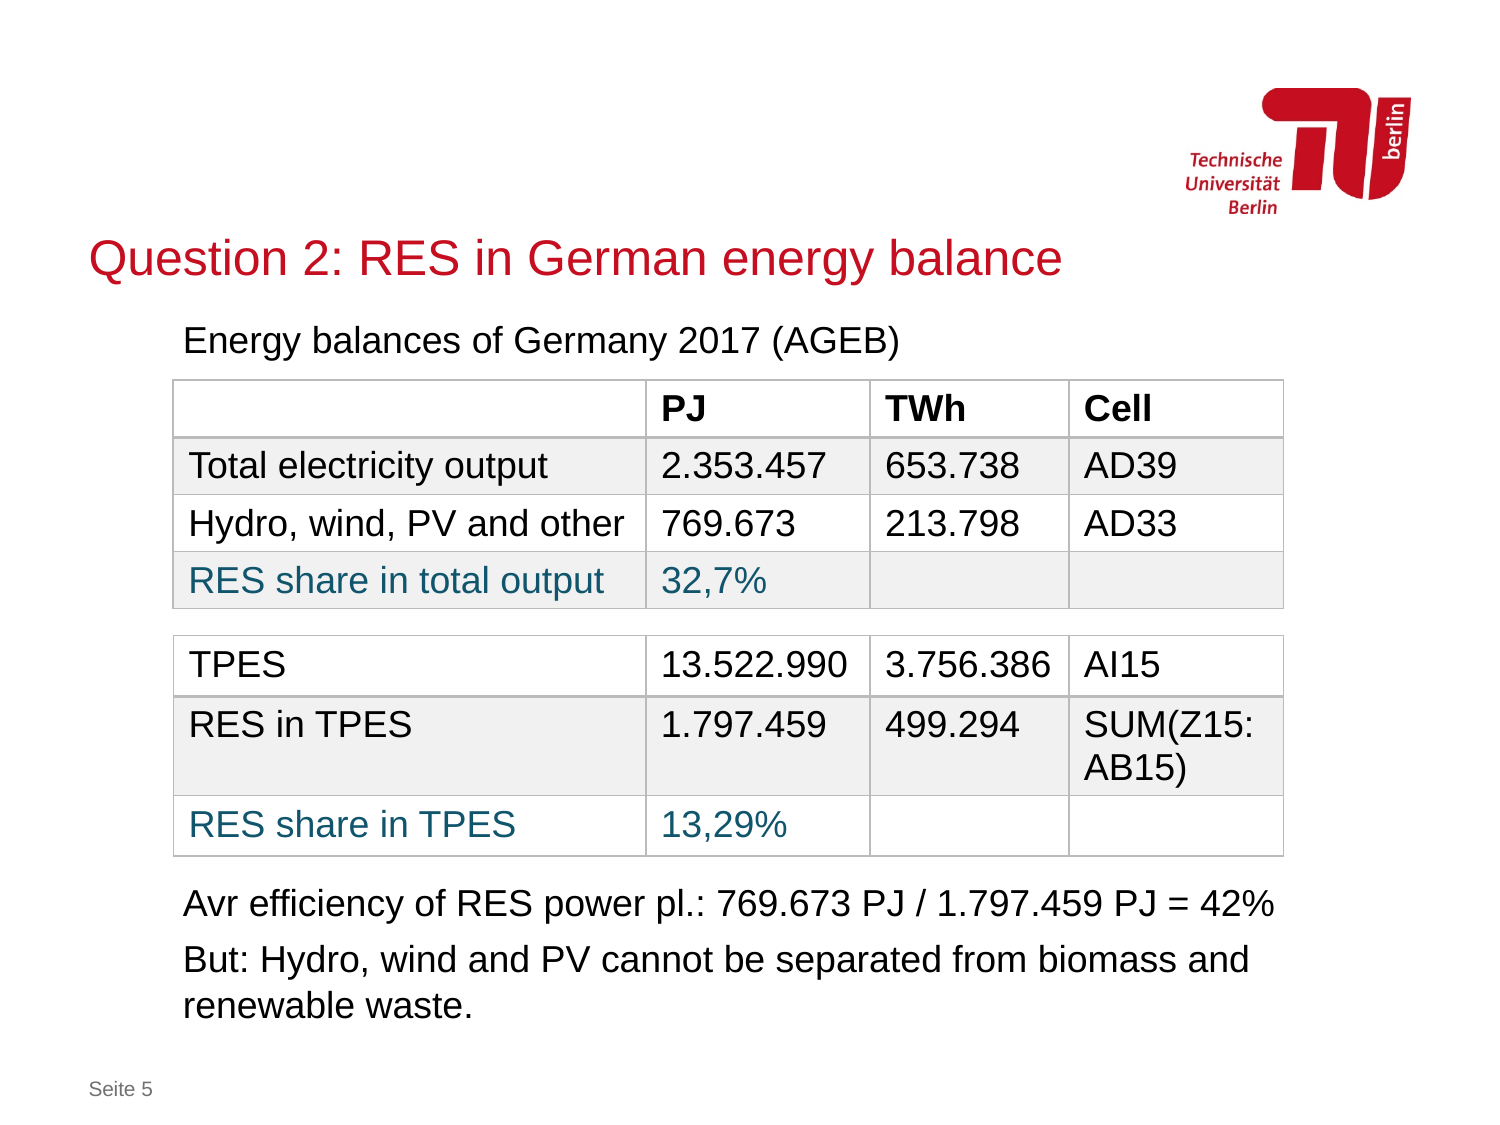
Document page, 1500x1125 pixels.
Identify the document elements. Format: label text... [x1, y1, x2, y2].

table_header 13.522.990 [647, 636, 869, 695]
table_cell RES share in TPES [174, 796, 645, 855]
table_cell RES in TPES [174, 698, 645, 795]
table_cell 653.738 [871, 439, 1068, 494]
table_cell SUM(Z15:AB15) [1070, 698, 1283, 795]
table_cell 213.798 [871, 495, 1068, 551]
table_cell 32,7% [647, 552, 869, 608]
table_header PJ [647, 381, 869, 436]
table_header TWh [871, 381, 1068, 436]
table_header TPES [174, 636, 645, 695]
slide_number Seite 5 [88, 1075, 1176, 1101]
title Question 2: RES in German energy balance [88, 226, 1411, 286]
table_cell 1.797.459 [647, 698, 869, 795]
table_header Cell [1070, 381, 1283, 436]
table_cell 499.294 [871, 698, 1068, 795]
table_cell 769.673 [647, 495, 869, 551]
table_cell 2.353.457 [647, 439, 869, 494]
table_cell Total electricity output [174, 439, 645, 494]
table_header 3.756.386 [871, 636, 1068, 695]
table_cell [1070, 796, 1283, 855]
table_cell RES share in total output [174, 552, 645, 608]
picture [1186, 88, 1411, 214]
table_cell [871, 796, 1068, 855]
list Energy balances of Germany 2017 (AGEB) Avr efficiency of RES power pl.: 769.673 PJ / 1.797.459 PJ = 42% But: Hydro, wind and PV cannot be separated from biomass and renewable waste. [183, 315, 1294, 983]
table_cell AD33 [1070, 495, 1283, 551]
table_cell [1070, 552, 1283, 608]
table_cell Hydro, wind, PV and other [174, 495, 645, 551]
table_header [174, 381, 645, 436]
table_cell 13,29% [647, 796, 869, 855]
table_cell [871, 552, 1068, 608]
table_header AI15 [1070, 636, 1283, 695]
table_cell AD39 [1070, 439, 1283, 494]
